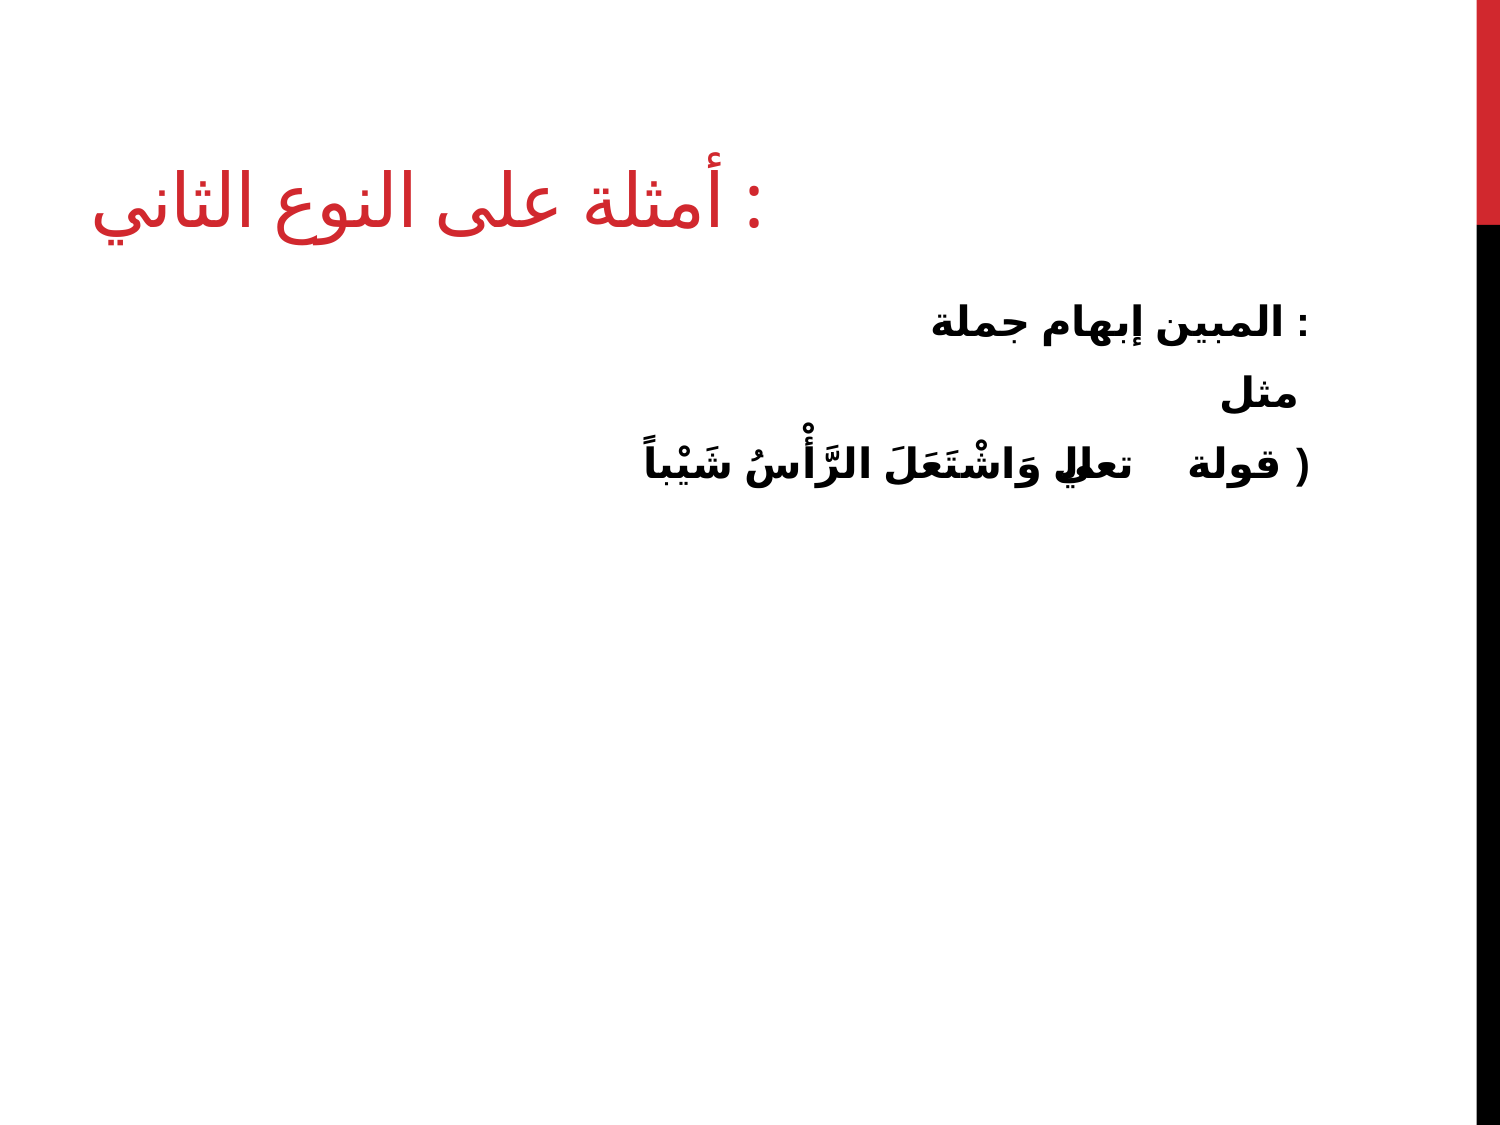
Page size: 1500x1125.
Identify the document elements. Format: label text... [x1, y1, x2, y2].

title أمثلة على النوع الثاني : [75, 25, 1025, 250]
list المبين إبهام جملة : مثل قولة تعالي ﴿ وَاشْتَعَلَ الرَّأْسُ شَيْباً ) [75, 287, 1325, 1005]
